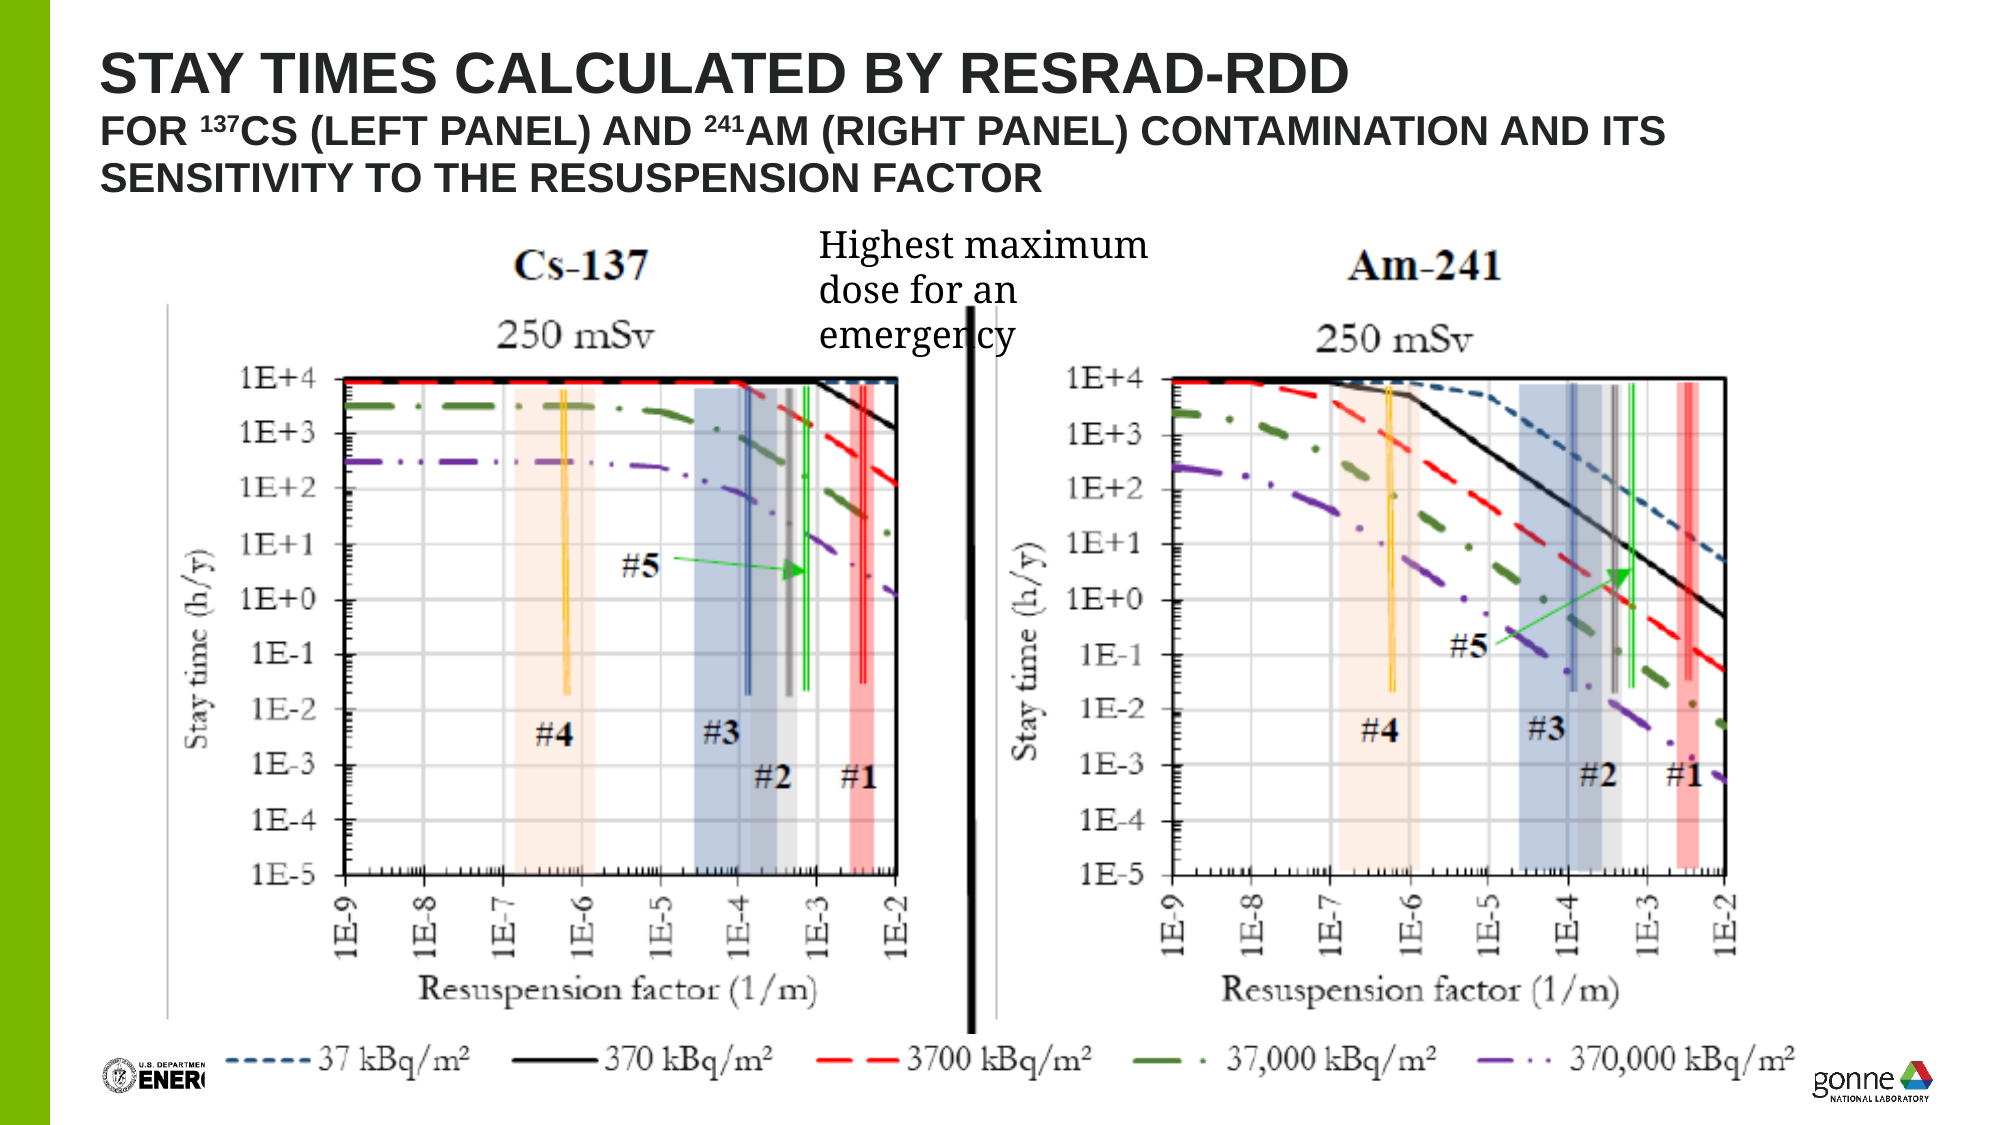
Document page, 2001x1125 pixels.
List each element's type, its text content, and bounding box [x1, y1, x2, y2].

title Stay times calculated by RESRAD-RDD for 137Cs (left panel) and 241Am (right panel) contamination and its sensitivity to the resuspension factor [99, 21, 1932, 203]
picture [99, 202, 1944, 1111]
